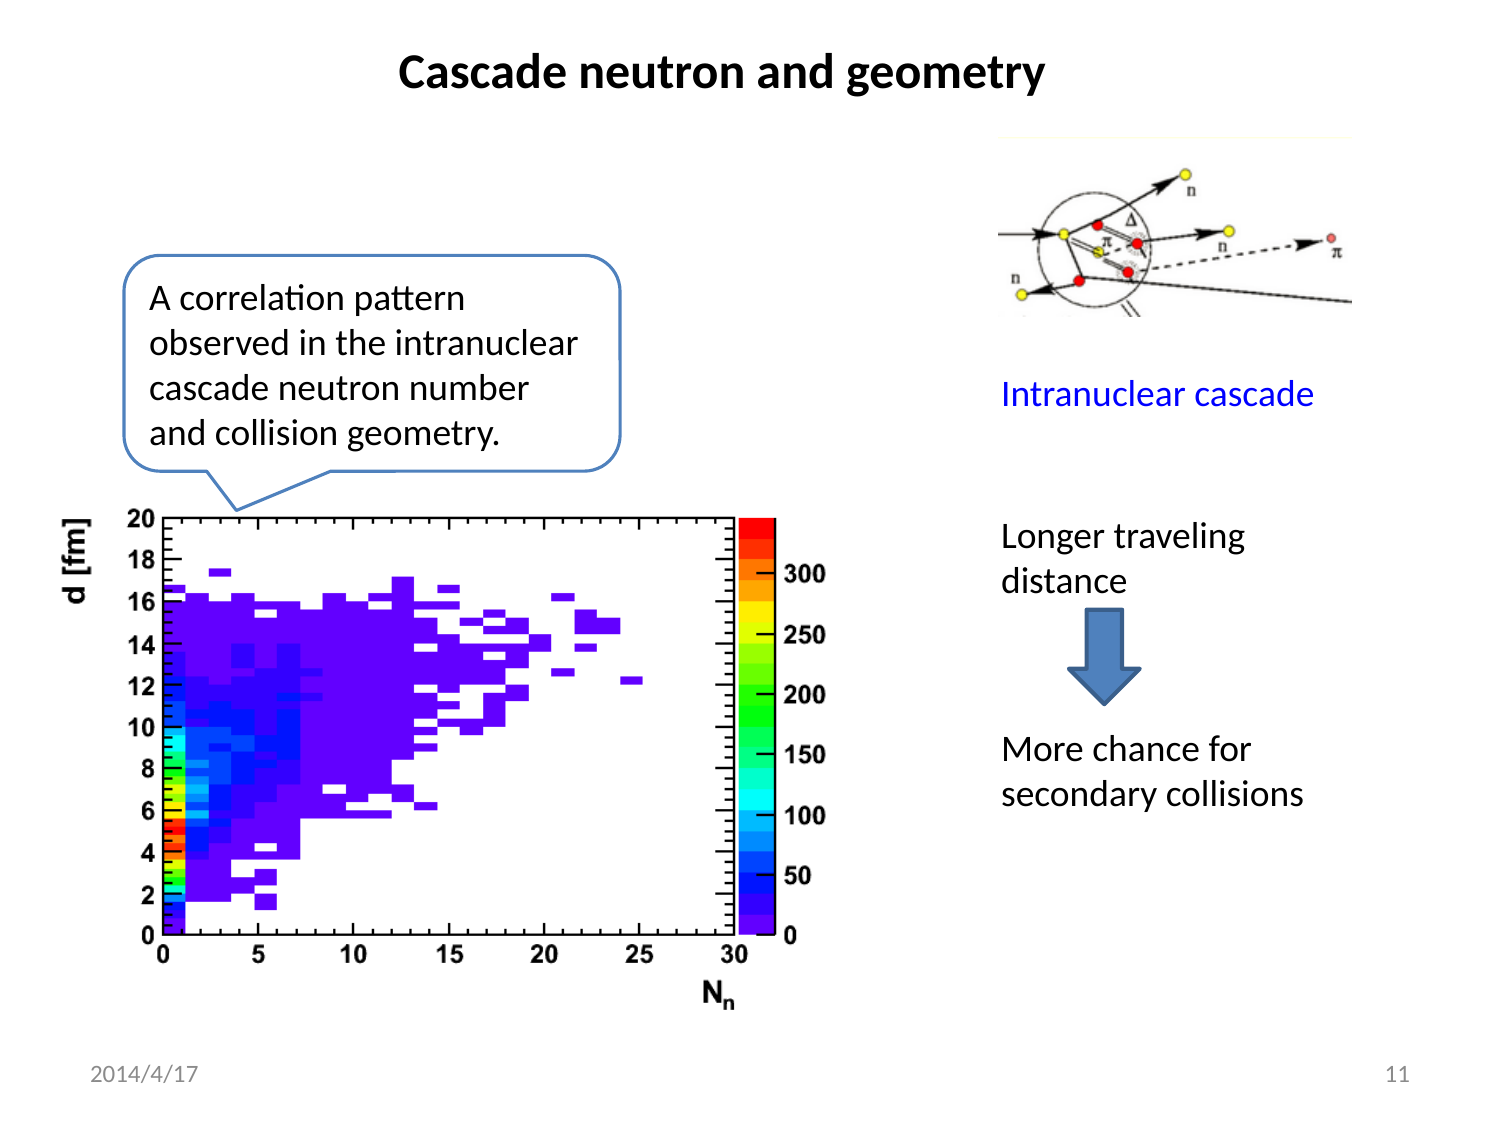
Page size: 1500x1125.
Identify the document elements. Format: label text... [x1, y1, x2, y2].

text_box Longer traveling distance [986, 503, 1270, 609]
picture [52, 491, 849, 1017]
text_box A correlation pattern observed in the intranuclear cascade neutron number and collision geometry. [123, 255, 621, 489]
text_box Cascade neutron and geometry [383, 30, 1081, 106]
text_box More chance for secondary collisions [986, 716, 1341, 821]
text_box [1066, 607, 1142, 707]
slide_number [75, 1042, 425, 1103]
slide_number 11 [1074, 1042, 1425, 1103]
text_box Intranuclear cascade [986, 361, 1365, 422]
picture [997, 136, 1352, 318]
